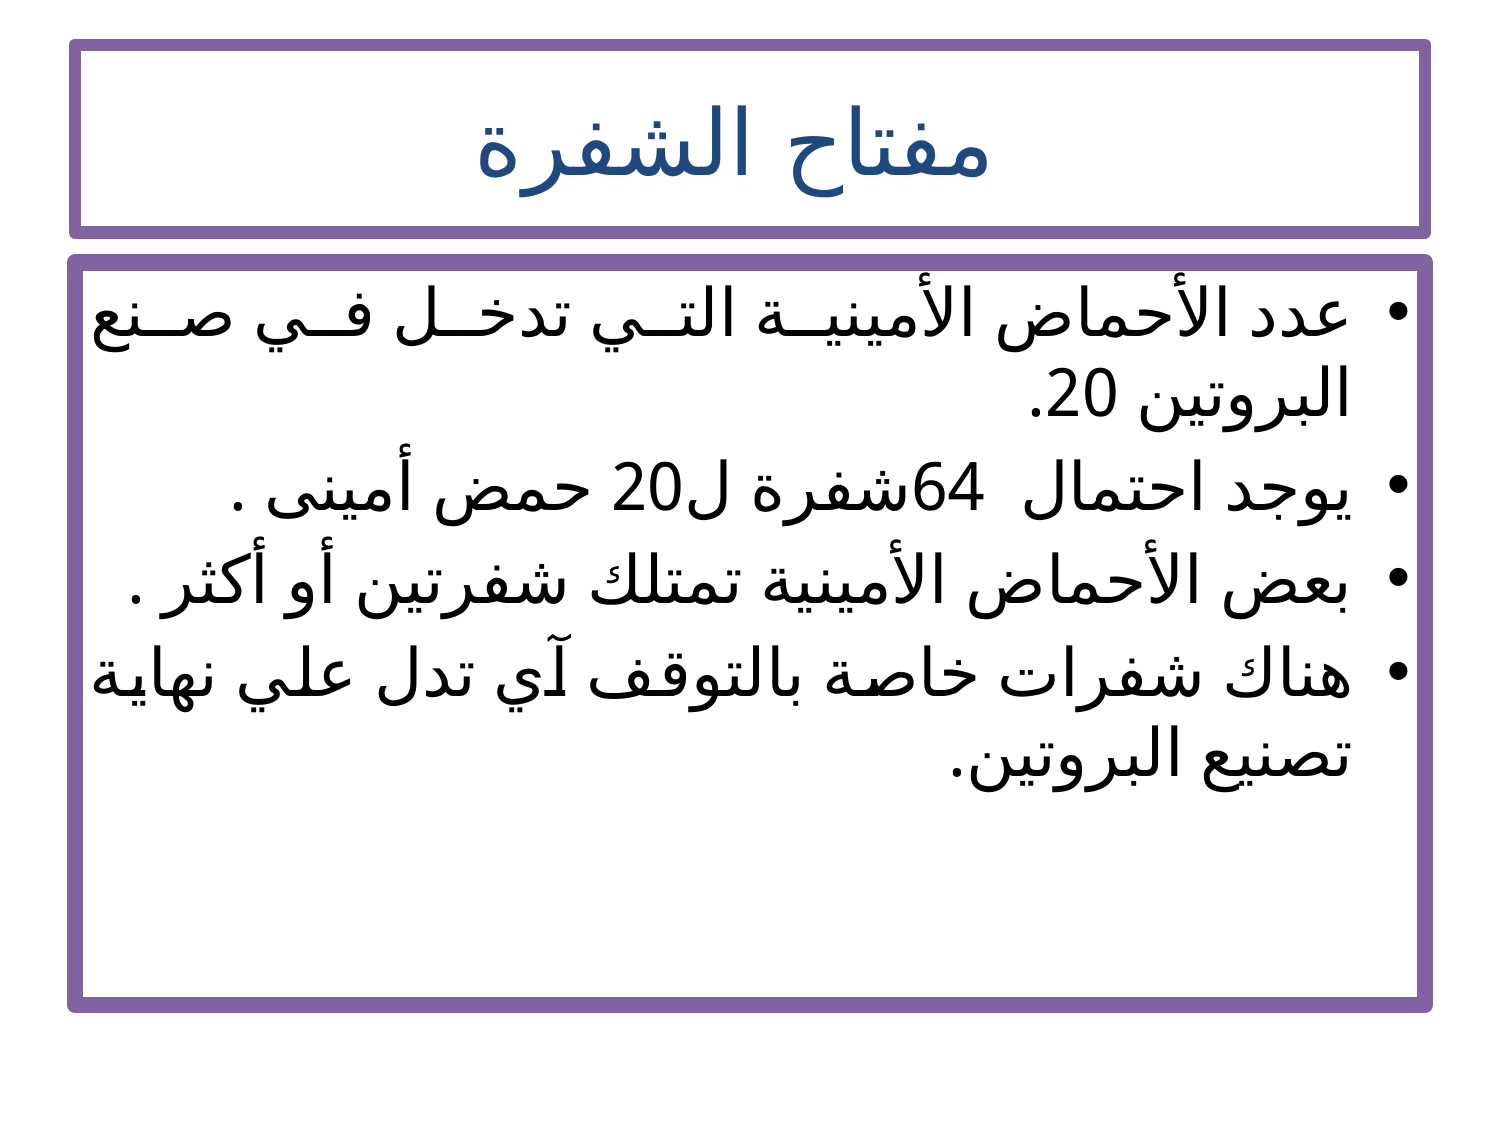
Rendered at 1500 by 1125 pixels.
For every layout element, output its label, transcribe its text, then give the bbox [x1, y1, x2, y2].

list عدد الأحماض الأمينية التي تدخل في صنع البروتين 20. يوجد احتمال 64شفرة ل20 حمض أمينى . بعض الأحماض الأمينية تمتلك شفرتين أو أكثر . هناك شفرات خاصة بالتوقف آي تدل علي نهاية تصنيع البروتين. [75, 262, 1425, 1005]
title مفتاح الشفرة [75, 45, 1425, 233]
